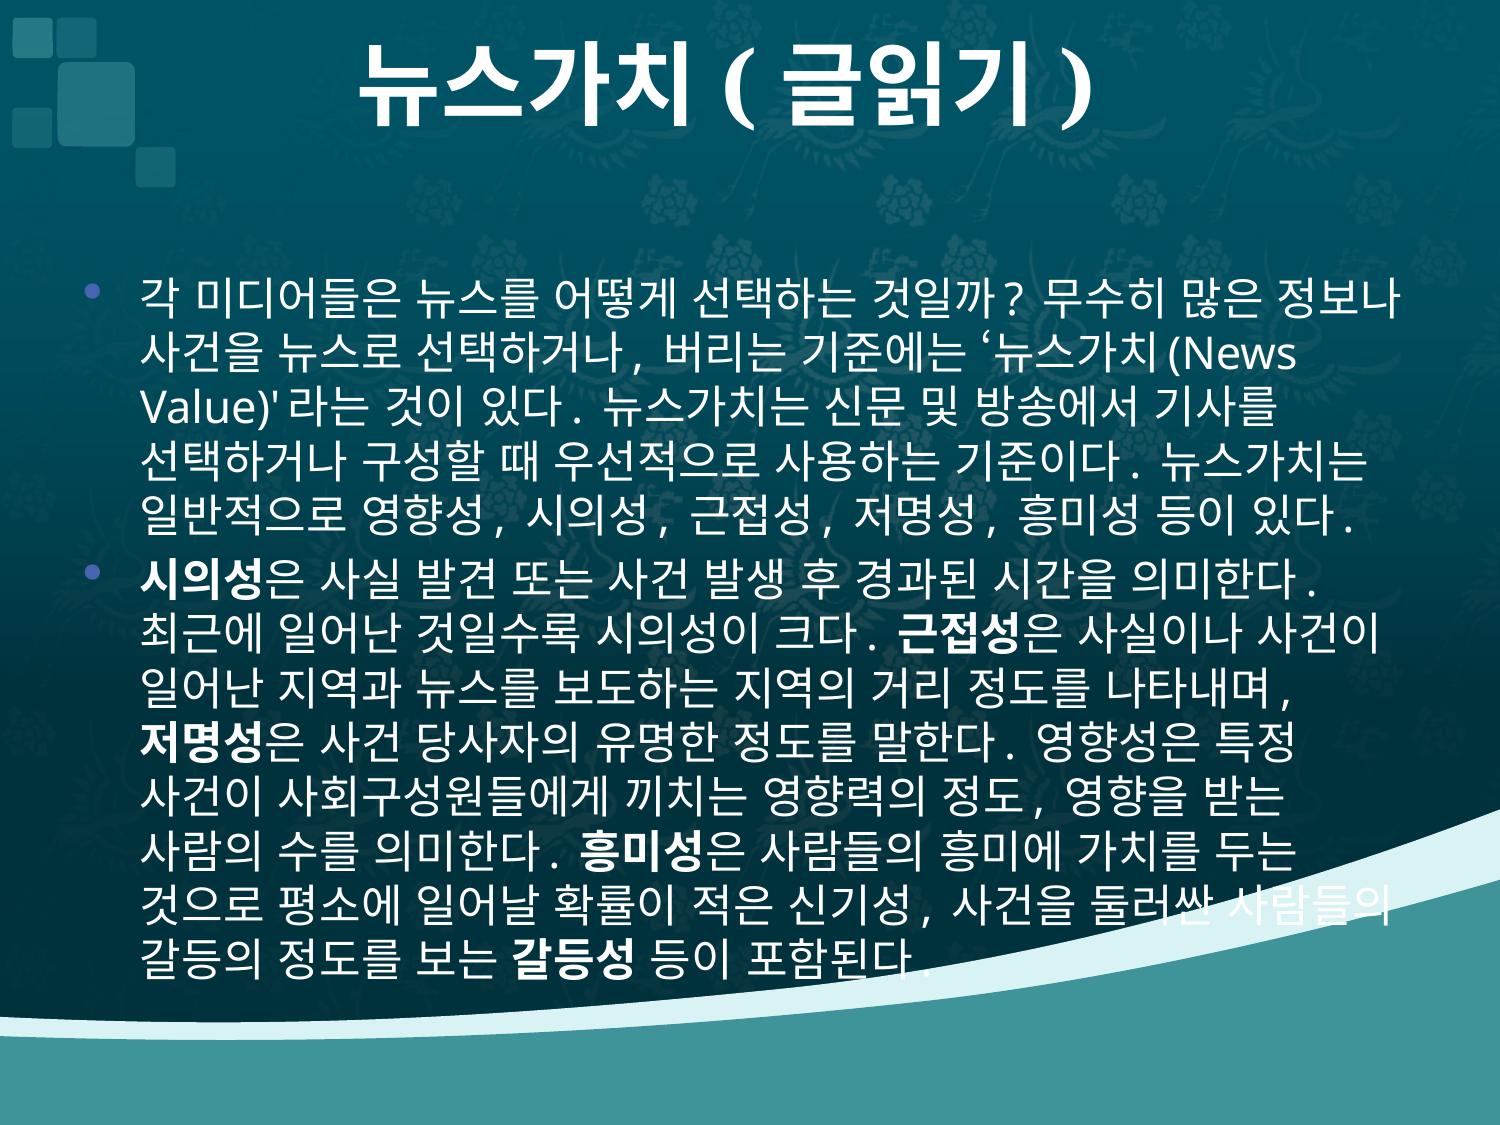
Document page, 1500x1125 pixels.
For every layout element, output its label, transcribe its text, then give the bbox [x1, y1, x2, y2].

title 뉴스가치(글읽기) [113, 0, 1340, 164]
list 각 미디어들은 뉴스를 어떻게 선택하는 것일까? 무수히 많은 정보나 사건을 뉴스로 선택하거나, 버리는 기준에는 ‘뉴스가치(News Value)'라는 것이 있다. 뉴스가치는 신문 및 방송에서 기사를 선택하거나 구성할 때 우선적으로 사용하는 기준이다. 뉴스가치는 일반적으로 영향성, 시의성, 근접성, 저명성, 흥미성 등이 있다. 시의성은 사실 발견 또는 사건 발생 후 경과된 시간을 의미한다. 최근에 일어난 것일수록 시의성이 크다. 근접성은 사실이나 사건이 일어난 지역과 뉴스를 보도하는 지역의 거리 정도를 나타내며, 저명성은 사건 당사자의 유명한 정도를 말한다. 영향성은 특정 사건이 사회구성원들에게 끼치는 영향력의 정도, 영향을 받는 사람의 수를 의미한다. 흥미성은 사람들의 흥미에 가치를 두는 것으로 평소에 일어날 확률이 적은 신기성, 사건을 둘러싼 사람들의 갈등의 정도를 보는 갈등성 등이 포함된다. [70, 262, 1425, 1005]
